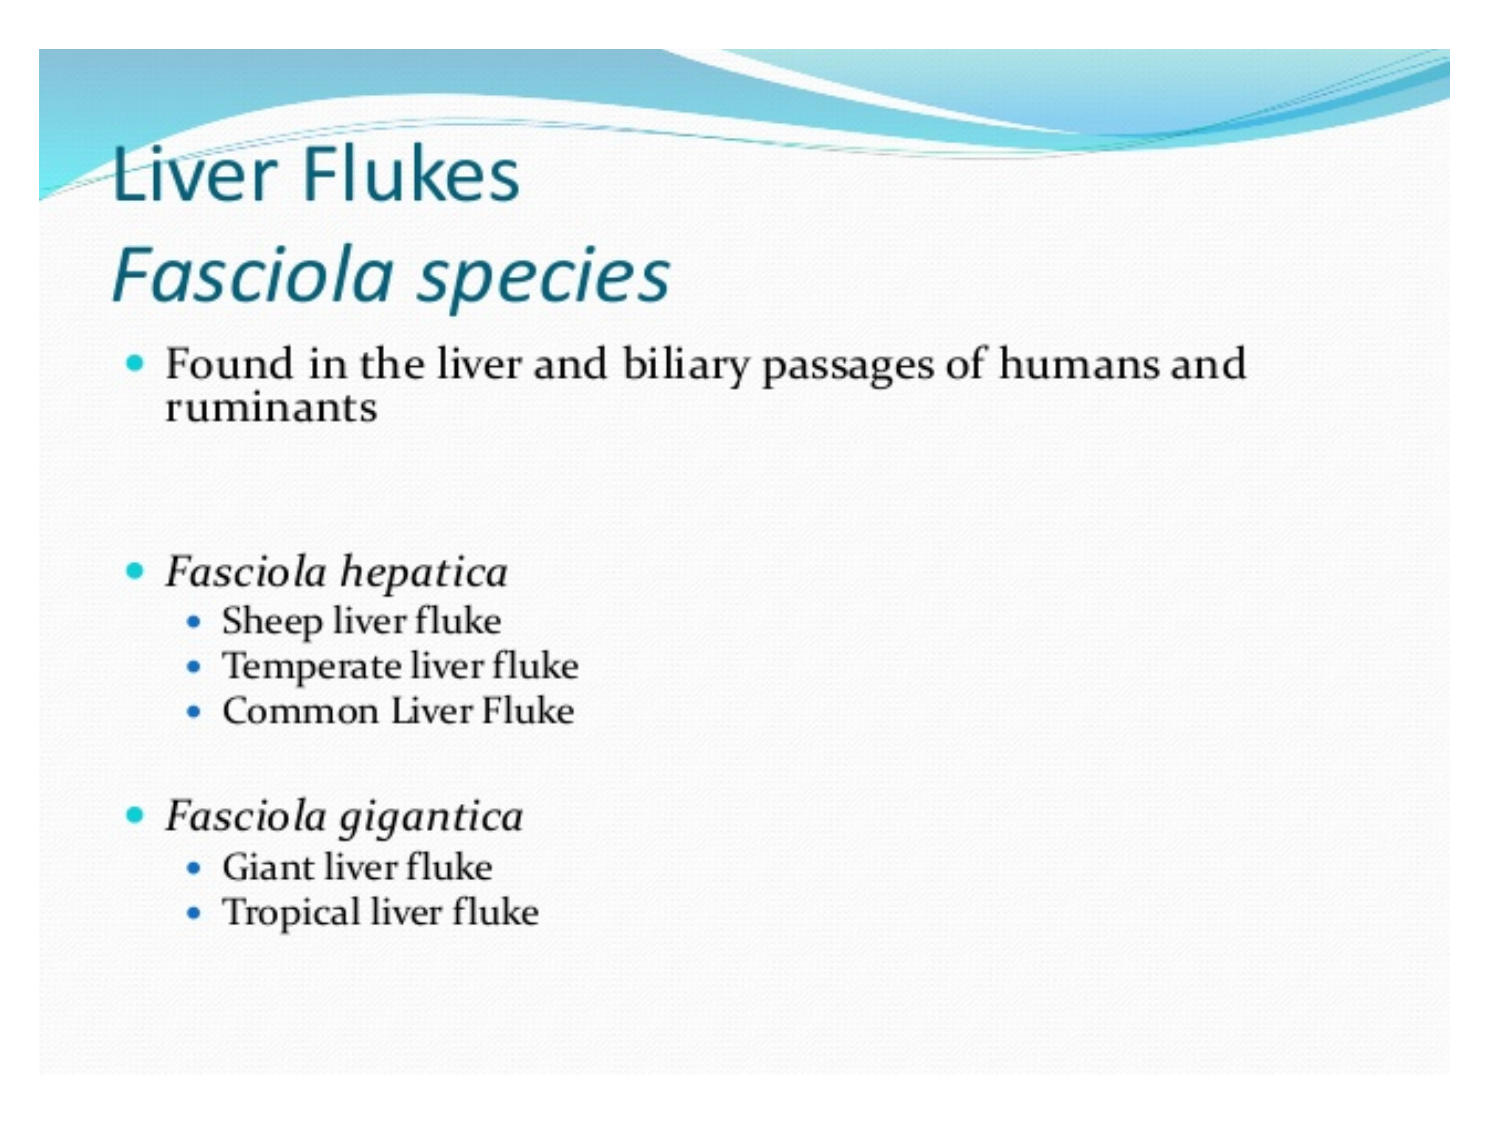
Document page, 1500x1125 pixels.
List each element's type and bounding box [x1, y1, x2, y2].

list [38, 49, 1451, 1076]
